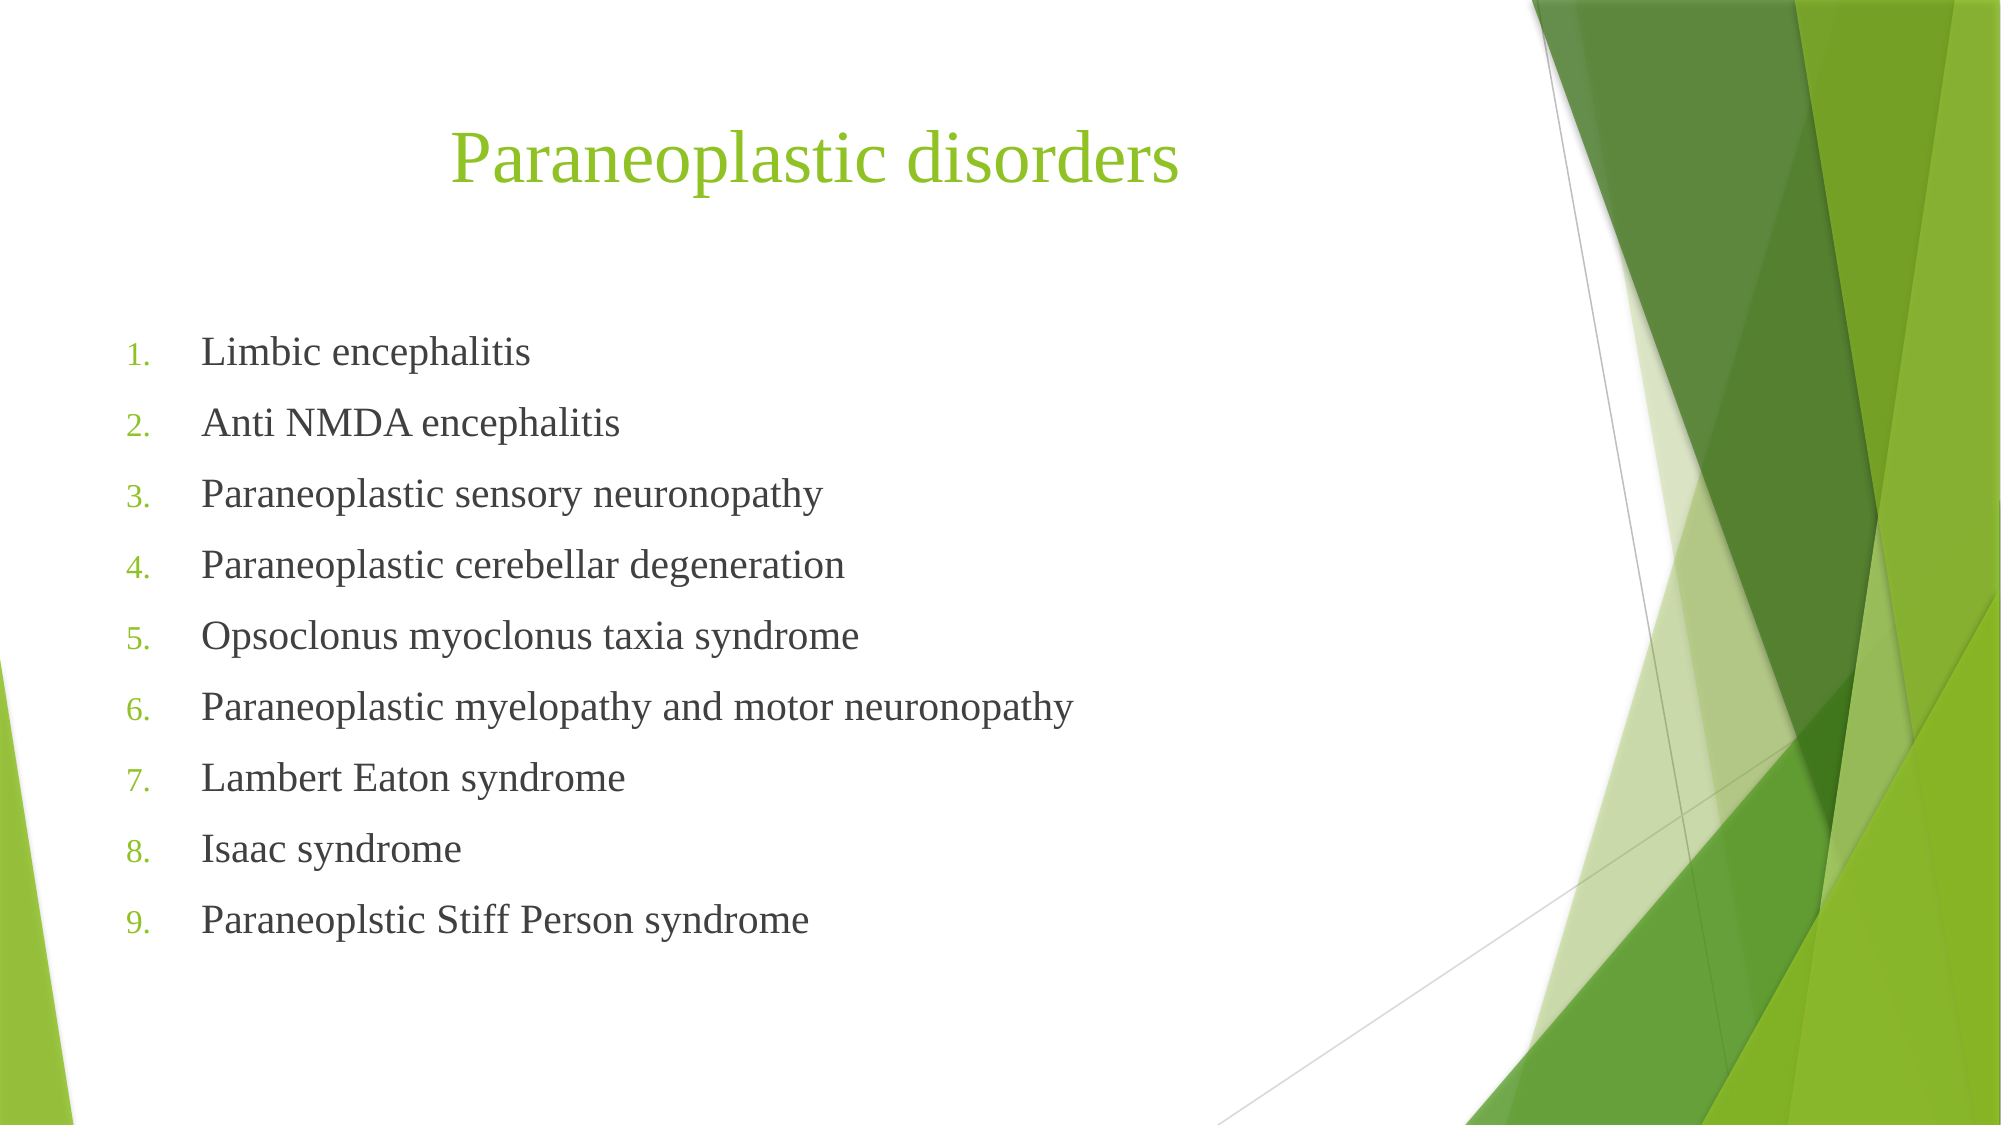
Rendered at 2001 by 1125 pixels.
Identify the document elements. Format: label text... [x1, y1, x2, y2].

list Limbic encephalitis Anti NMDA encephalitis Paraneoplastic sensory neuronopathy Paraneoplastic cerebellar degeneration Opsoclonus myoclonus taxia syndrome Paraneoplastic myelopathy and motor neuronopathy Lambert Eaton syndrome Isaac syndrome Paraneoplstic Stiff Person syndrome [111, 316, 1522, 991]
title Paraneoplastic disorders [111, 99, 1522, 316]
